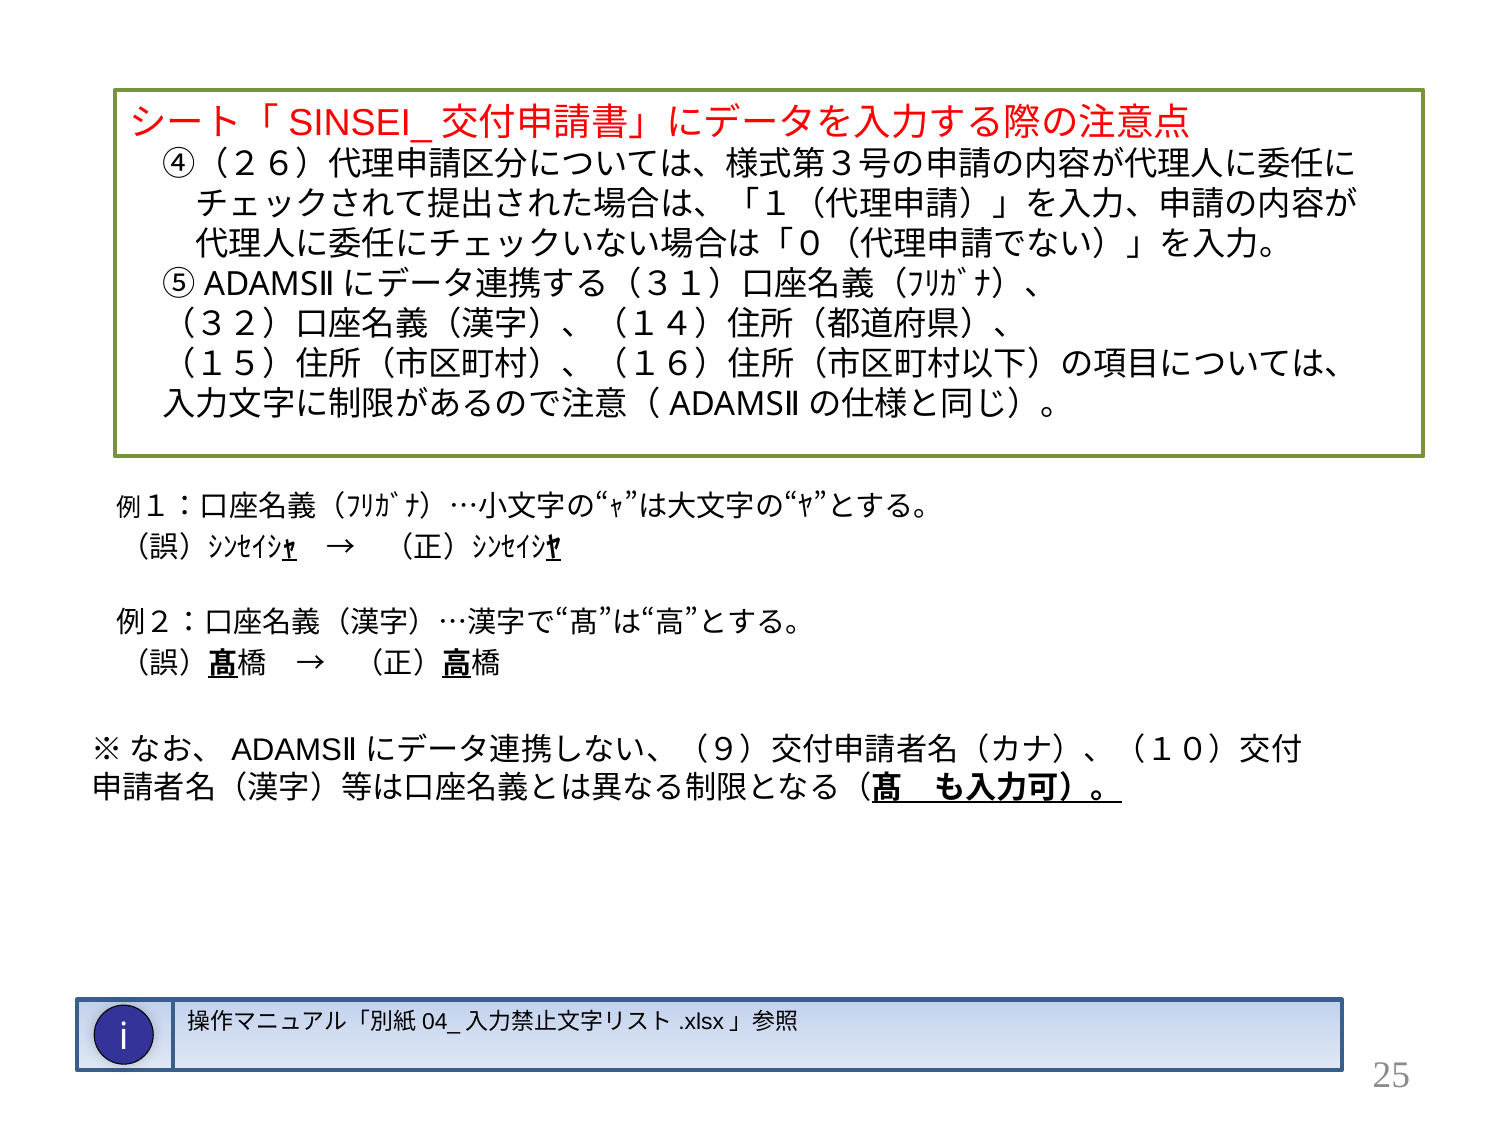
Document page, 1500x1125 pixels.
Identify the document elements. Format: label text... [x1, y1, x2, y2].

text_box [76, 999, 1343, 1070]
text_box 例１：口座名義（ﾌﾘｶﾞﾅ）…小文字の“ｬ”は大文字の“ﾔ”とする。 （誤）ｼﾝｾｲｼｬ → （正）ｼﾝｾｲｼﾔ 例２：口座名義（漢字）…漢字で“髙”は“高”とする。 （誤）髙橋 → （正）高橋 ※なお、ADAMSⅡにデータ連携しない、（９）交付申請者名（カナ）、（１０）交付申請者名（漢字）等は口座名義とは異なる制限となる（髙 も入力可）。 [76, 479, 1341, 917]
slide_number 24 [1074, 1042, 1425, 1103]
text_box シート「SINSEI_交付申請書」にデータを入力する際の注意点 ④（２６）代理申請区分については、様式第３号の申請の内容が代理人に委任に チェックされて提出された場合は、「１（代理申請）」を入力、申請の内容が 代理人に委任にチェックいない場合は「０（代理申請でない）」を入力。 ⑤ADAMSⅡにデータ連携する（３１）口座名義（ﾌﾘｶﾞﾅ）、 （３２）口座名義（漢字）、（１４）住所（都道府県）、 （１５）住所（市区町村）、（１６）住所（市区町村以下）の項目については、 入力文字に制限があるので注意（ADAMSⅡの仕様と同じ）。 [113, 88, 1425, 458]
